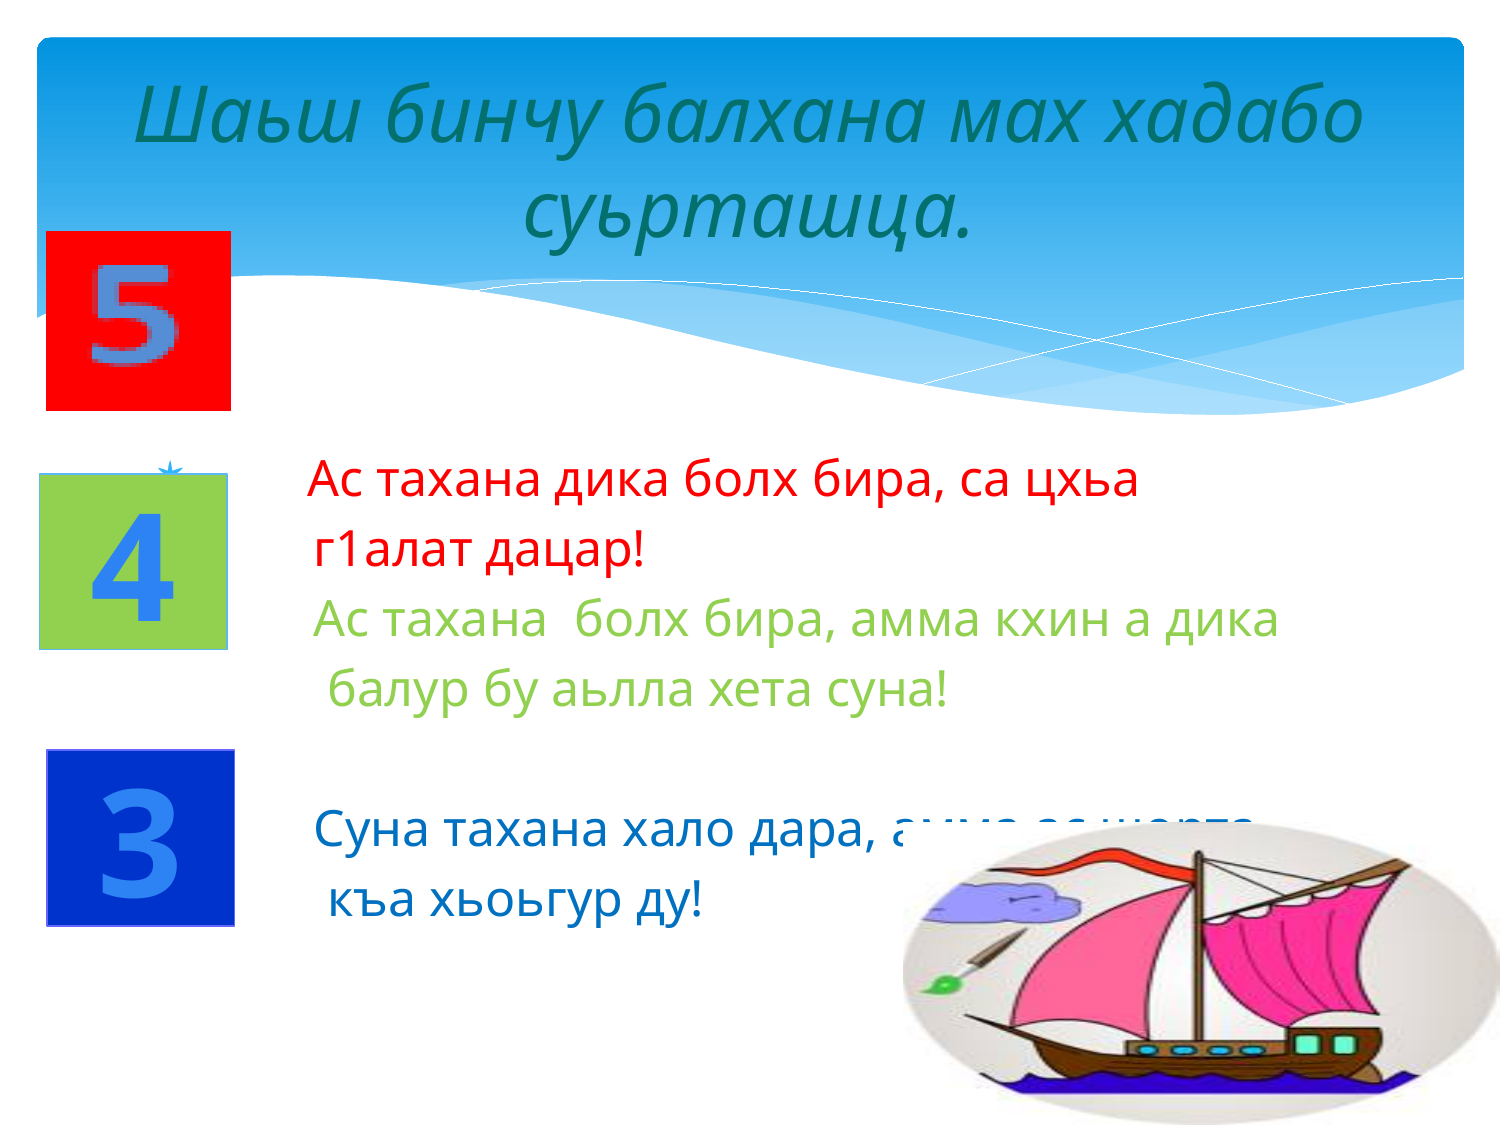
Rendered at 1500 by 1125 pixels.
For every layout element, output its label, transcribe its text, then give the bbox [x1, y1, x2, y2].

list Ас тахана дика болх бира, са цхьа г1алат дацар! Ас тахана болх бира, амма кхин а дика балур бу аьлла хета суна! Суна тахана хало дара, амма ас шорта къа хьоьгур ду! [143, 438, 1359, 1005]
picture [0, 167, 310, 499]
text_box 4 [39, 508, 228, 650]
title Шаьш бинчу балхана мах хадабо суьрташца. [75, 55, 1425, 261]
text_box 3 [46, 750, 235, 926]
picture [903, 822, 1500, 1125]
